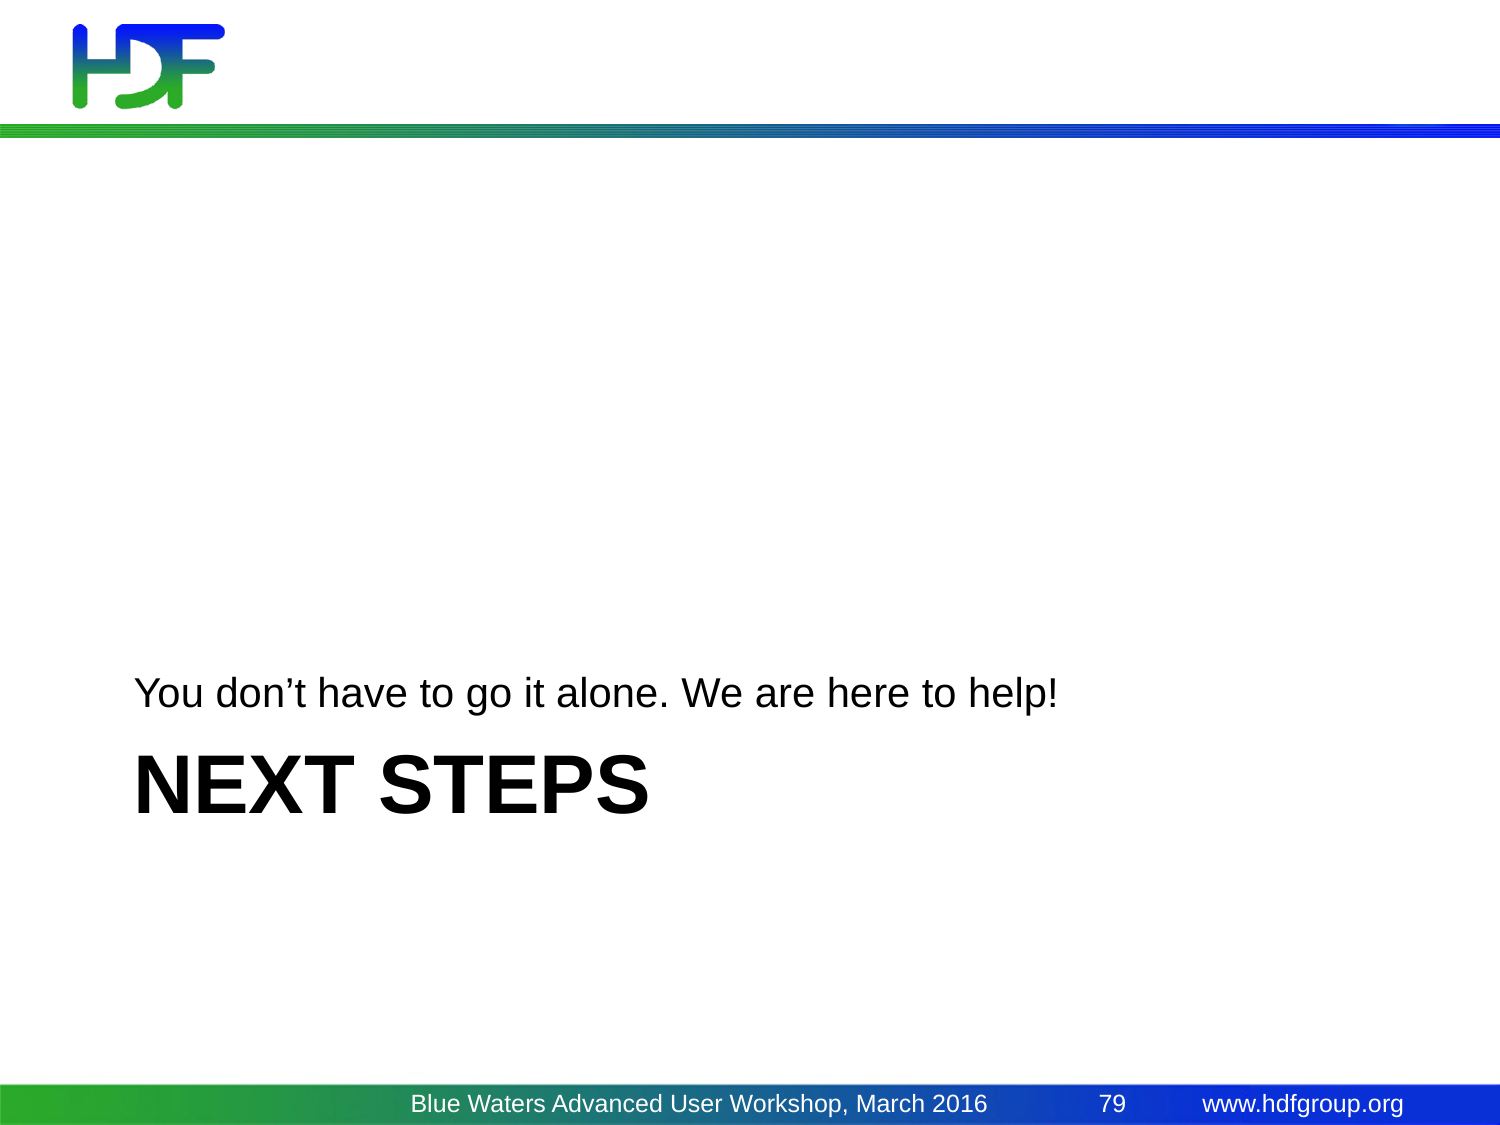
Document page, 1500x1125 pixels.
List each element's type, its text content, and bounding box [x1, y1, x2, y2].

footer Blue Waters Advanced User Workshop, March 2016 [374, 1087, 1026, 1125]
slide_number 79 [1049, 1087, 1176, 1125]
list You don’t have to go it alone. We are here to help! [118, 476, 1394, 723]
title Next Steps [118, 723, 1394, 947]
picture [0, 0, 1500, 1125]
